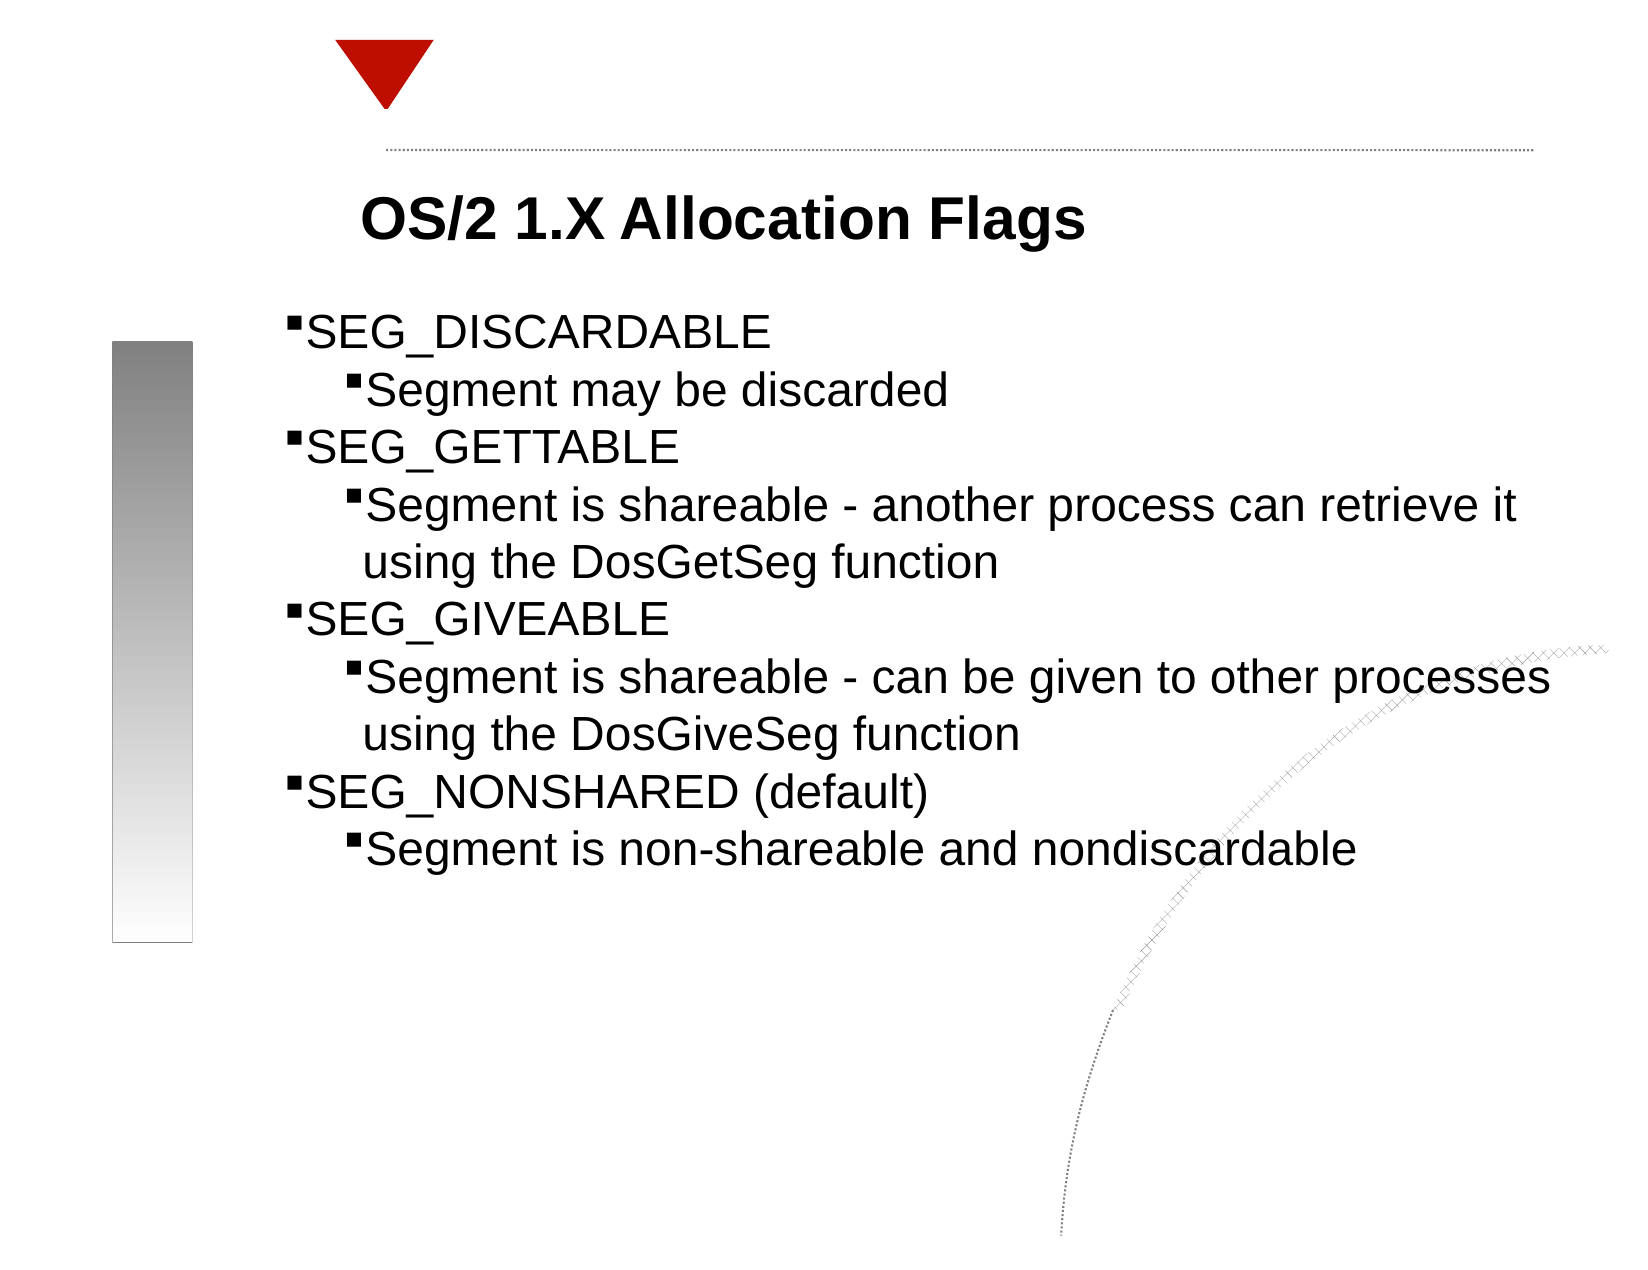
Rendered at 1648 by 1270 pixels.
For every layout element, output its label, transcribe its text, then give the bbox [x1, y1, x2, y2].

text_box OS/2 1.X Allocation Flags [360, 109, 1574, 300]
text_box SEG_DISCARDABLE Segment may be discarded SEG_GETTABLE Segment is shareable - another process can retrieve it using the DosGetSeg function SEG_GIVEABLE Segment is shareable - can be given to other processes using the DosGiveSeg function SEG_NONSHARED (default) Segment is non-shareable and nondiscardable [283, 300, 1582, 876]
